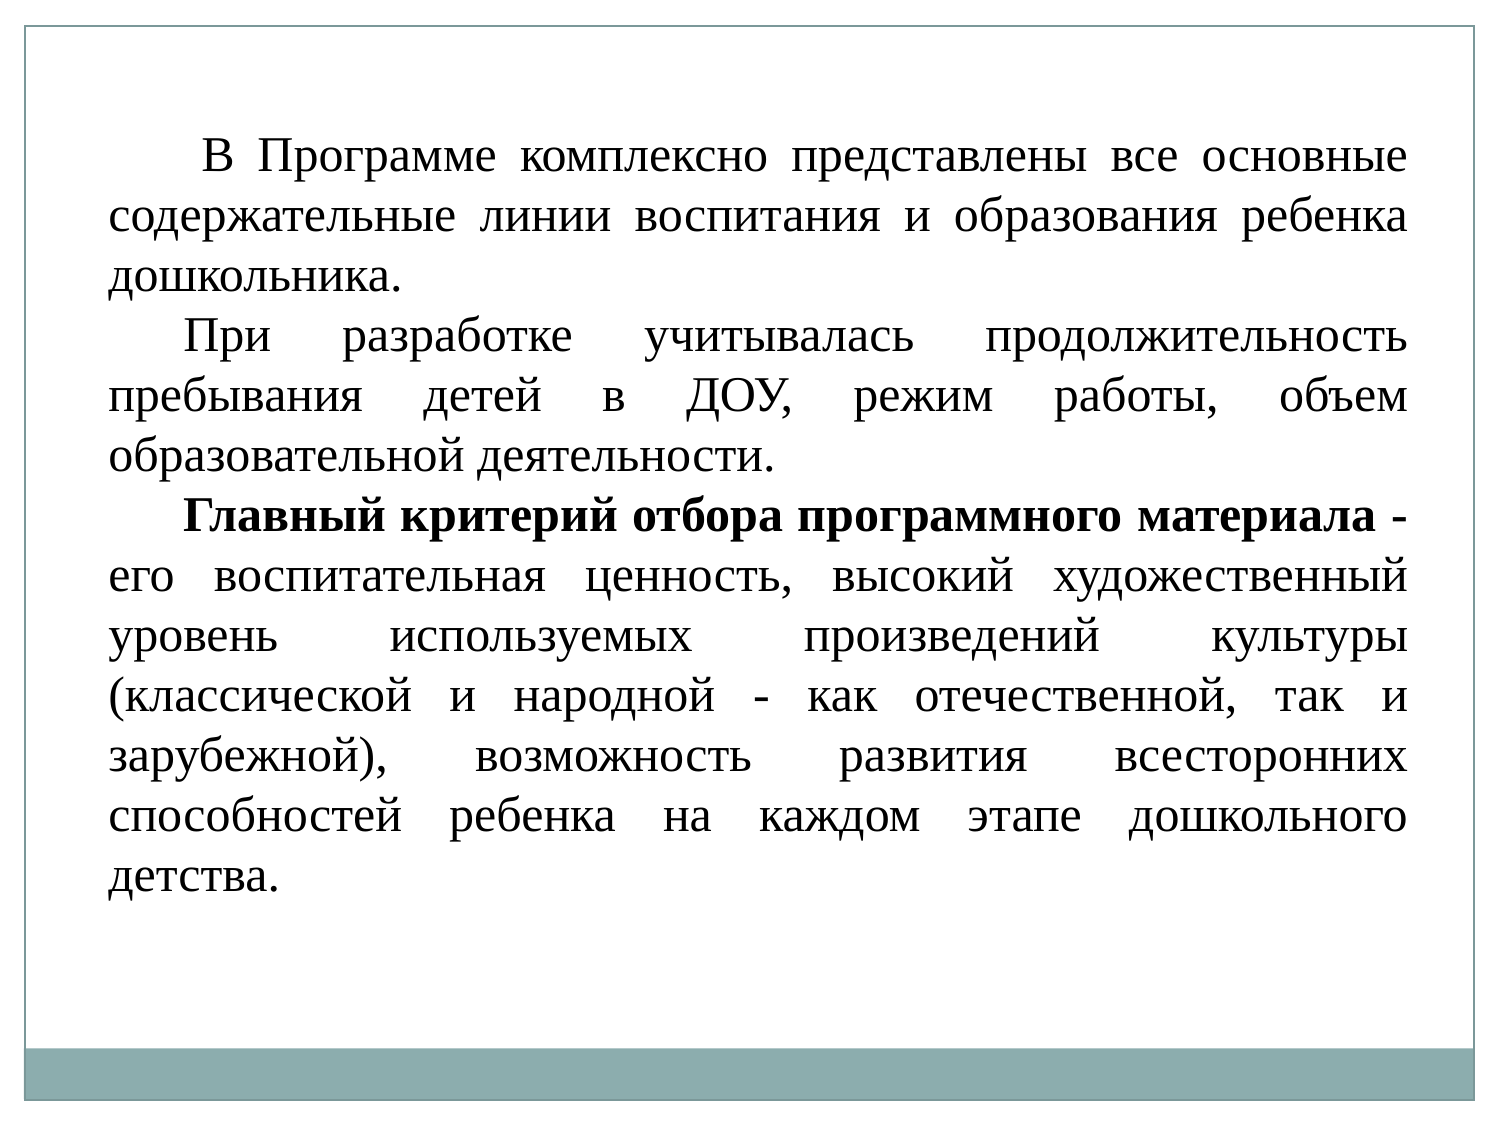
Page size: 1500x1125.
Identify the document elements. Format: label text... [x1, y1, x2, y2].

text_box В Программе комплексно представлены все основные содержательные линии воспитания и образования ребенка дошкольника. При разработке учитывалась продолжительность пребывания детей в ДОУ, режим работы, объем образовательной деятельности. Главный критерий отбора программного материала -его воспитательная ценность, высокий художественный уровень используемых произведений культуры (классической и народной - как отечественной, так и зарубежной), возможность развития всесторонних способностей ребенка на каждом этапе дошкольного детства. [93, 113, 1424, 909]
